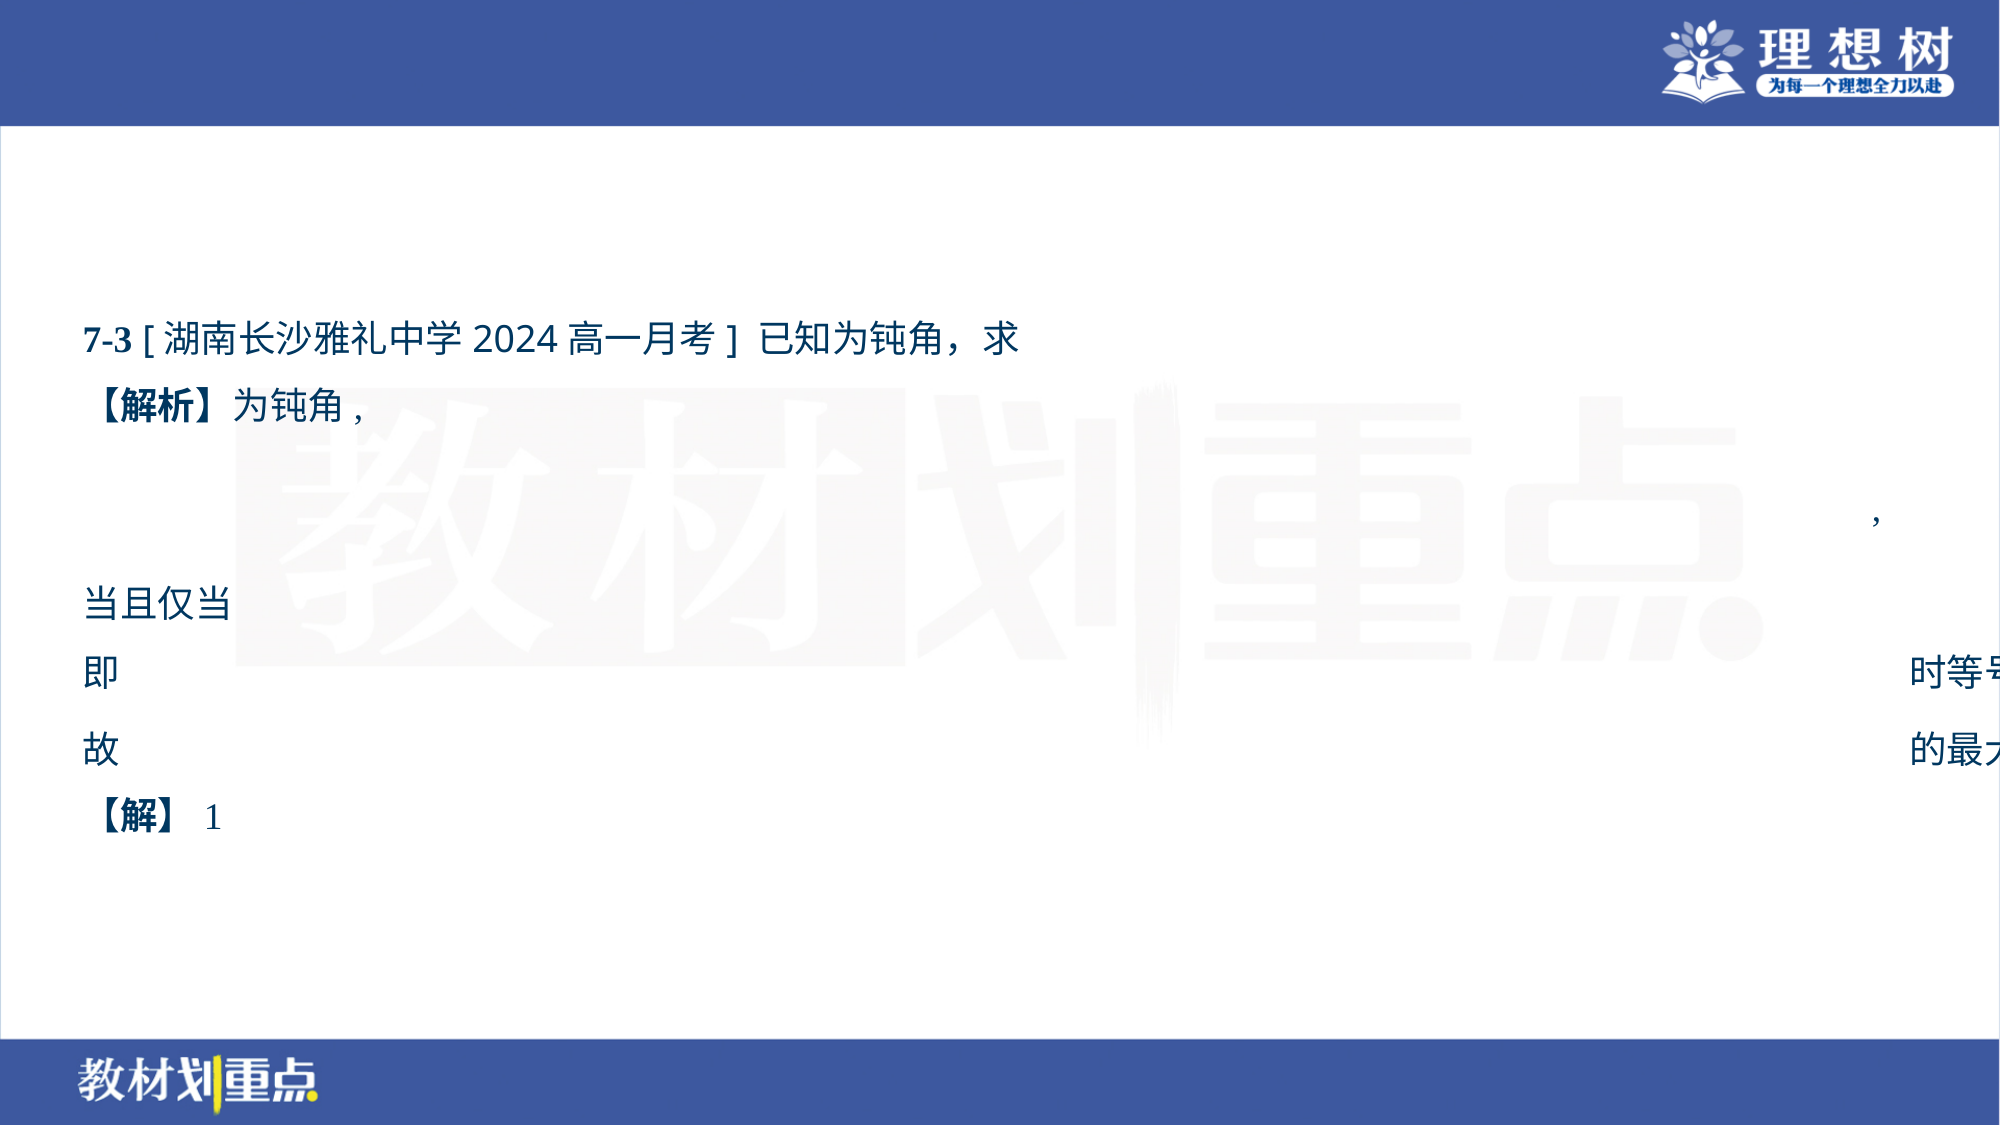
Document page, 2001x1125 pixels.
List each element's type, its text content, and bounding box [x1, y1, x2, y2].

text_box 【解】1 [82, 770, 1817, 831]
picture [0, 0, 2000, 1125]
